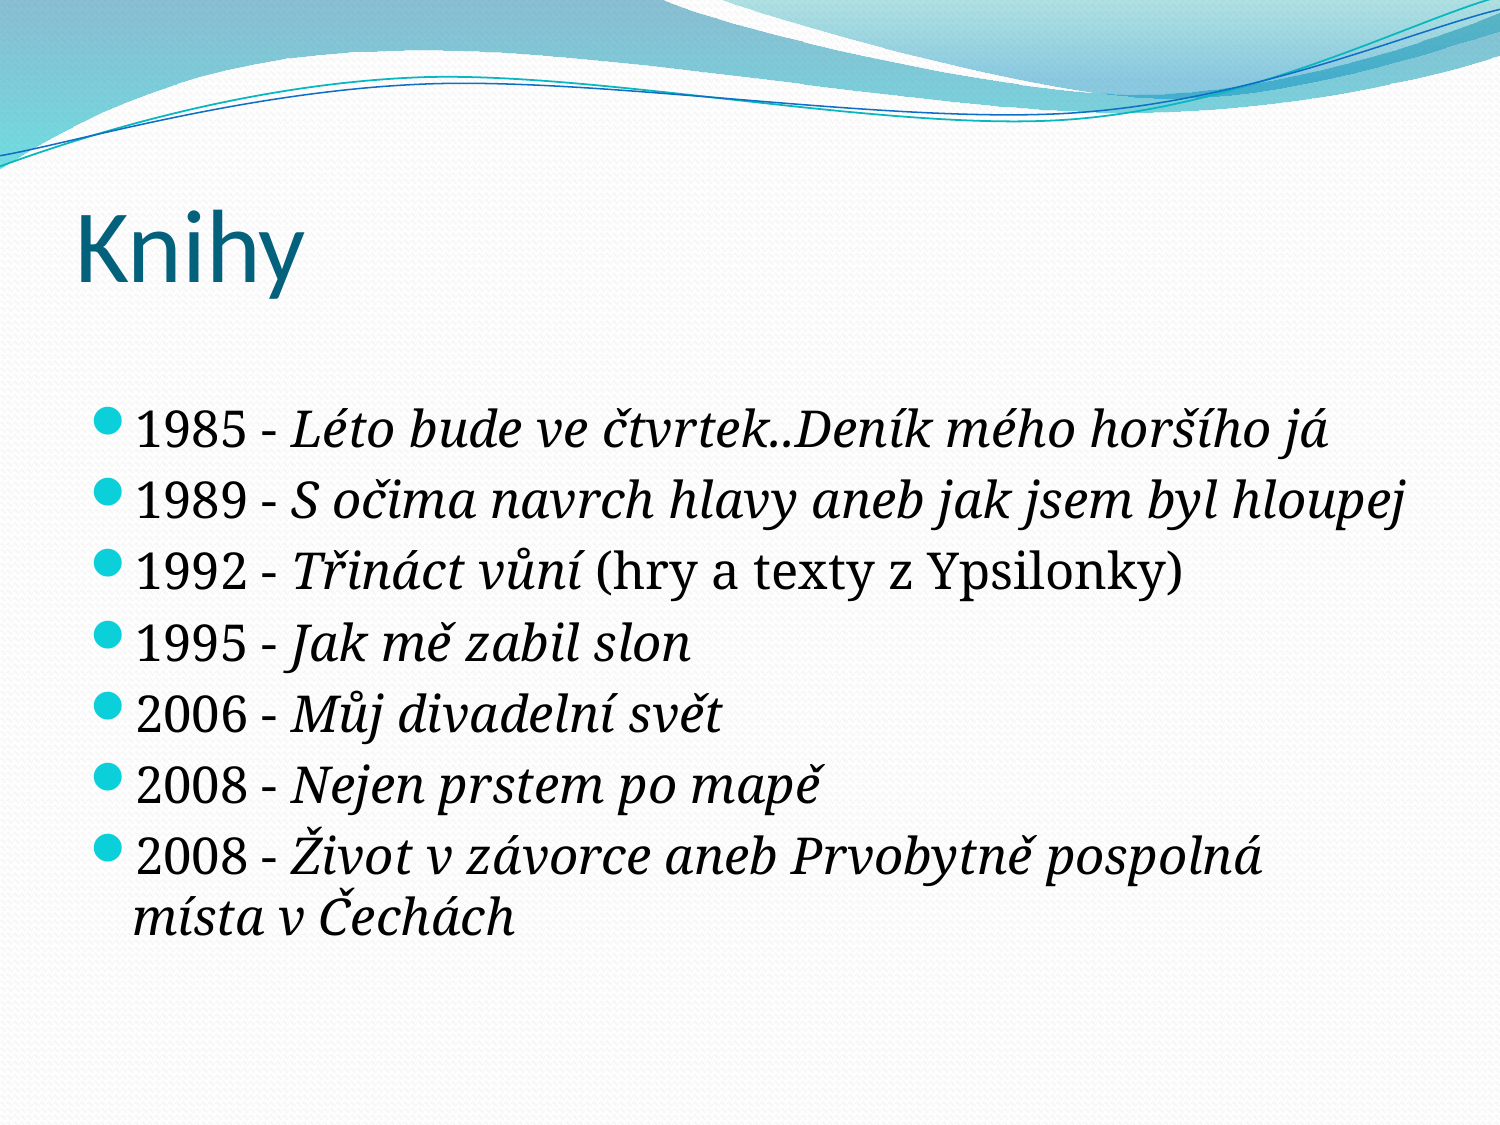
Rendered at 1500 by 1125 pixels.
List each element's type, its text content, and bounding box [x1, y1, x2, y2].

list 1985 - Léto bude ve čtvrtek..Deník mého horšího já 1989 - S očima navrch hlavy aneb jak jsem byl hloupej 1992 - Třináct vůní (hry a texty z Ypsilonky) 1995 - Jak mě zabil slon 2006 - Můj divadelní svět 2008 - Nejen prstem po mapě 2008 - Život v závorce aneb Prvobytně pospolná místa v Čechách [75, 317, 1425, 1038]
title Knihy [75, 115, 1425, 303]
